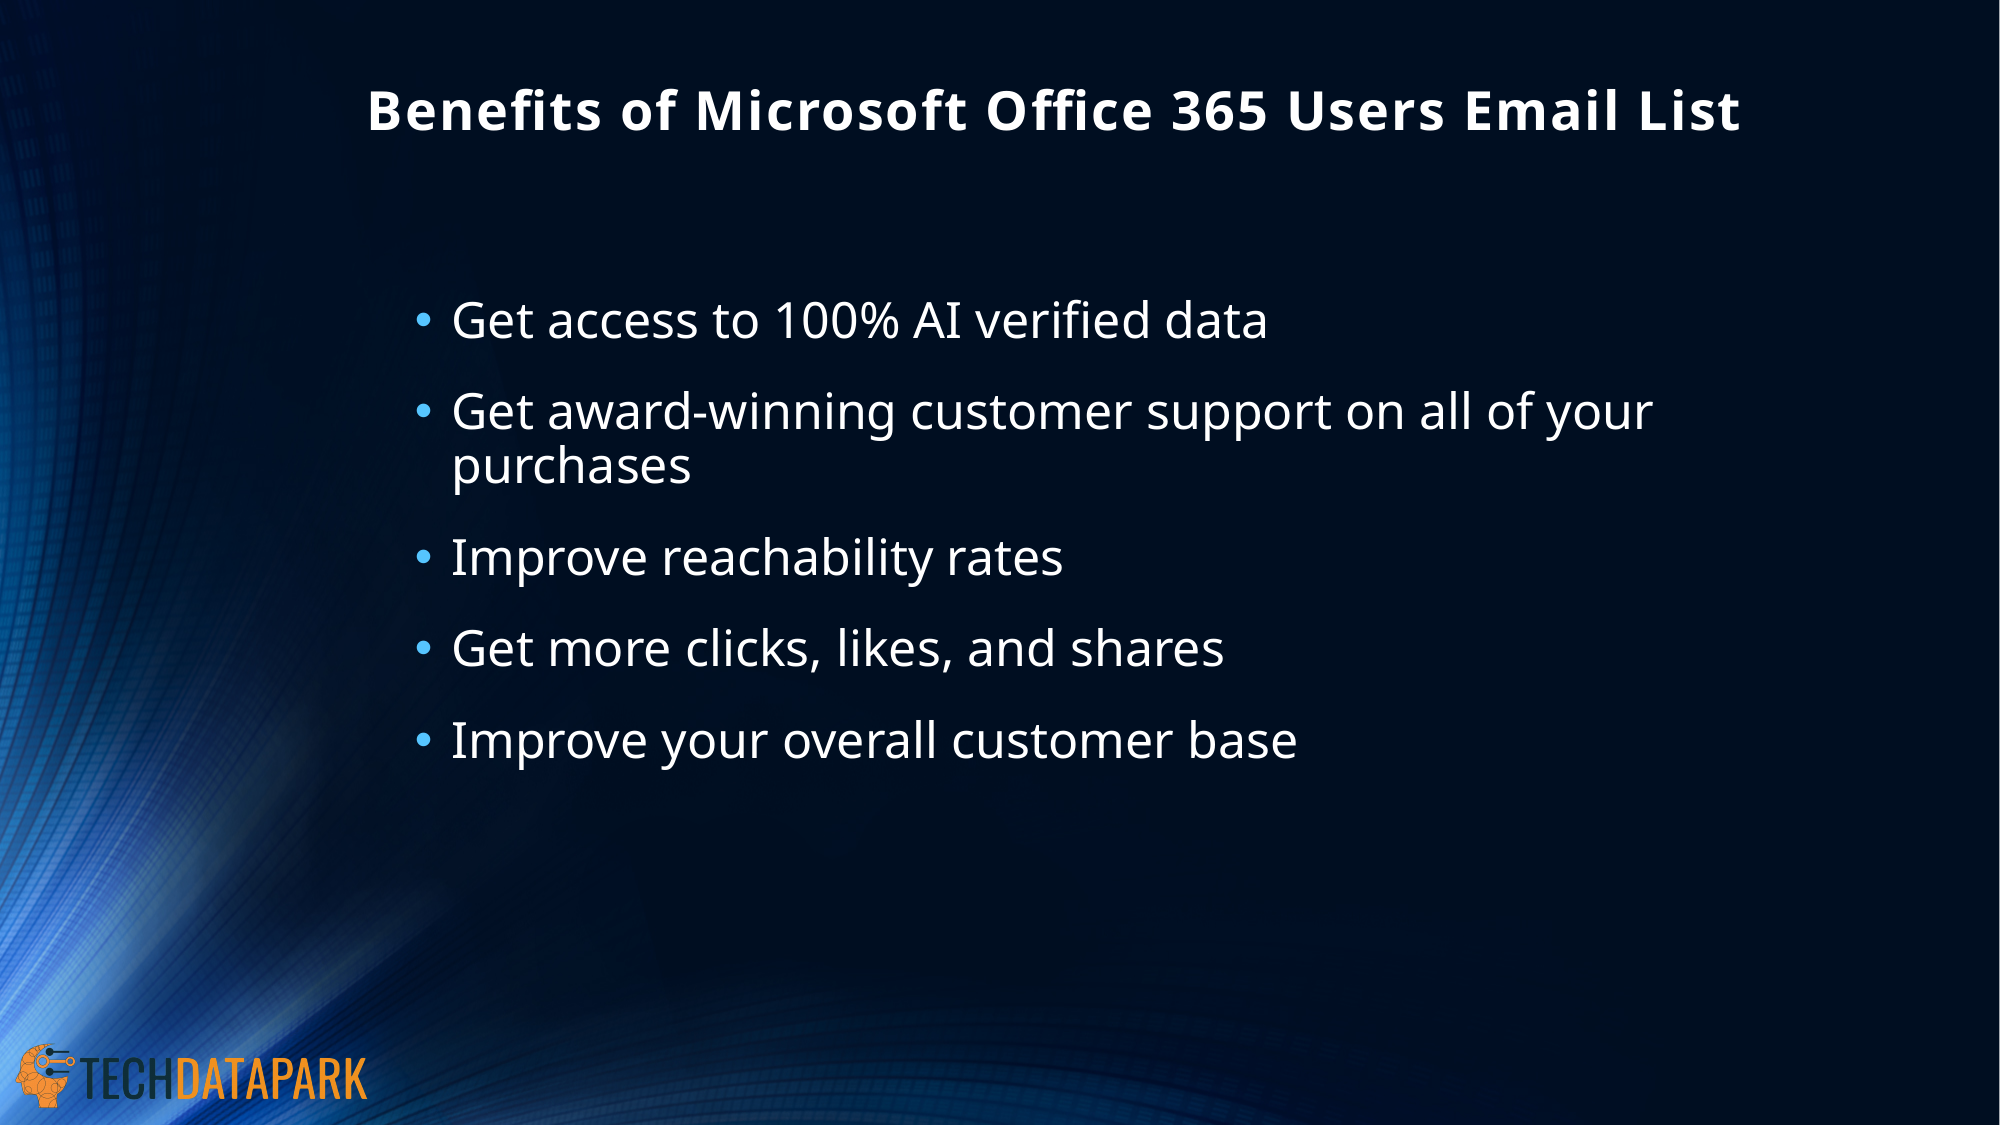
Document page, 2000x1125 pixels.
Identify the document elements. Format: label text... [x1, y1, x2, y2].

list Get access to 100% AI verified data Get award-winning customer support on all of your purchases Improve reachability rates Get more clicks, likes, and shares Improve your overall customer base [399, 287, 1825, 875]
picture [0, 0, 2000, 1125]
title Benefits of Microsoft Office 365 Users Email List [274, 50, 1900, 150]
